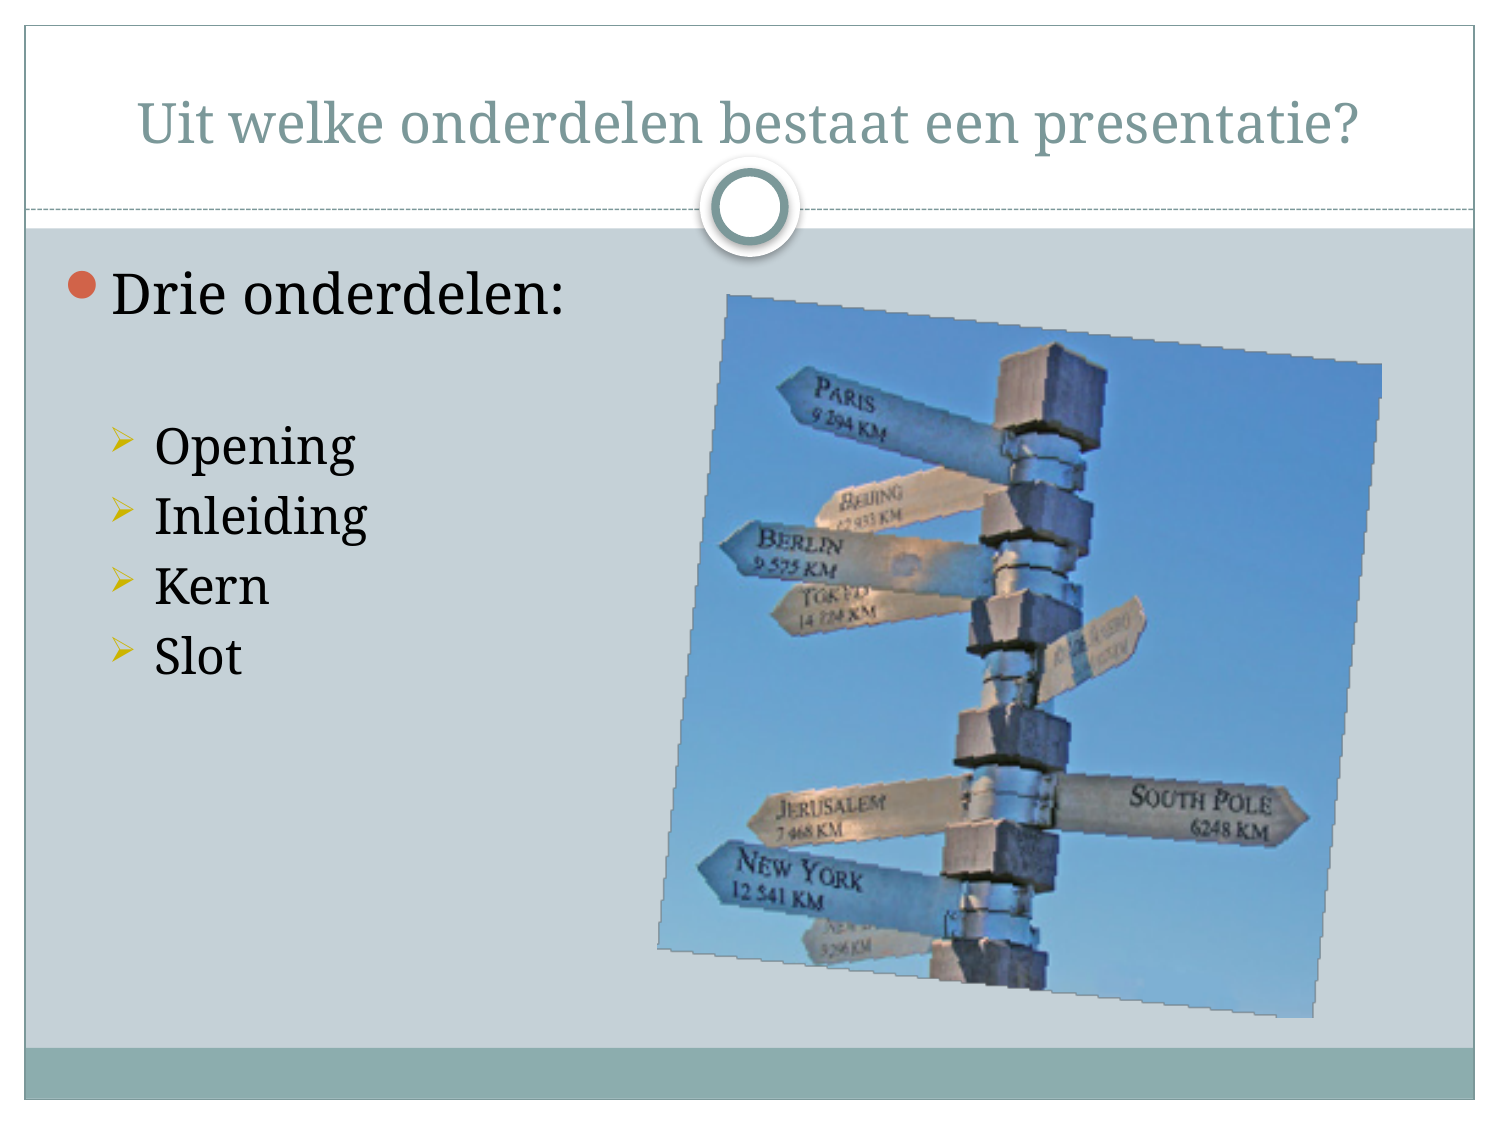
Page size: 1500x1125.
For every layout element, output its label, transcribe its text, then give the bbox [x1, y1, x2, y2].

title Uit welke onderdelen bestaat een presentatie? [49, 37, 1450, 162]
picture [657, 294, 1382, 1018]
list Drie onderdelen: Opening Inleiding Kern Slot [49, 250, 1445, 1001]
